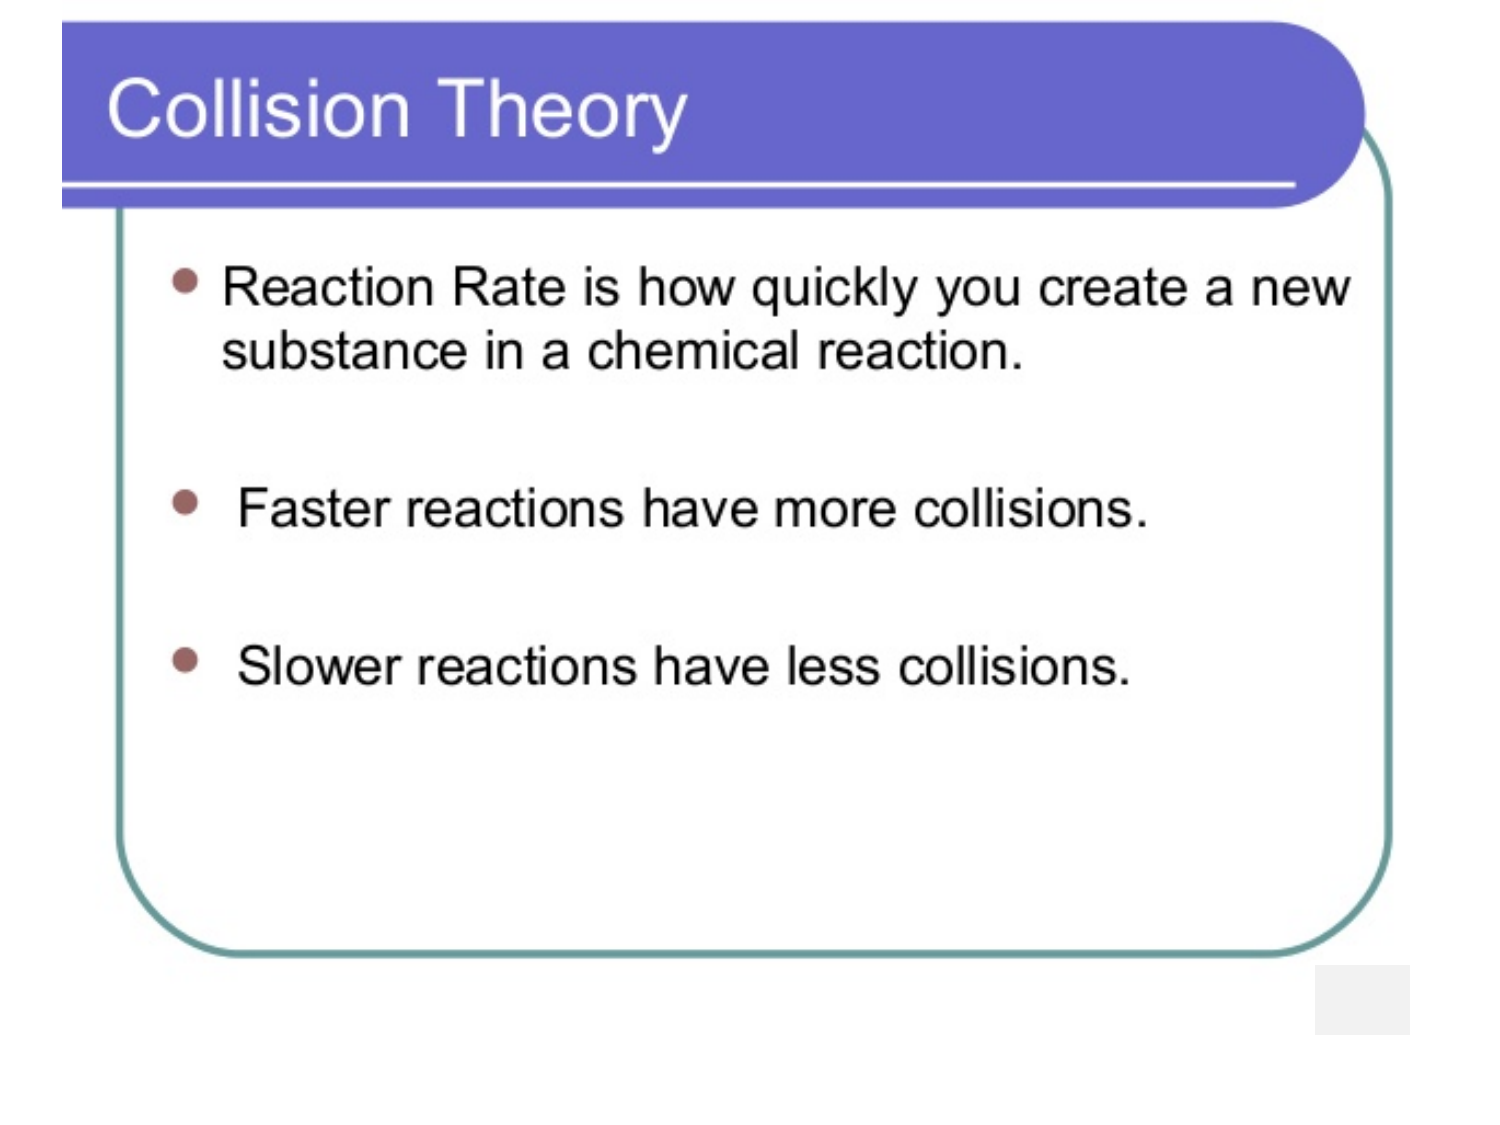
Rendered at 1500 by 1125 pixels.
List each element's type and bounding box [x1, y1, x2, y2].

text_box [62, 0, 1460, 1049]
